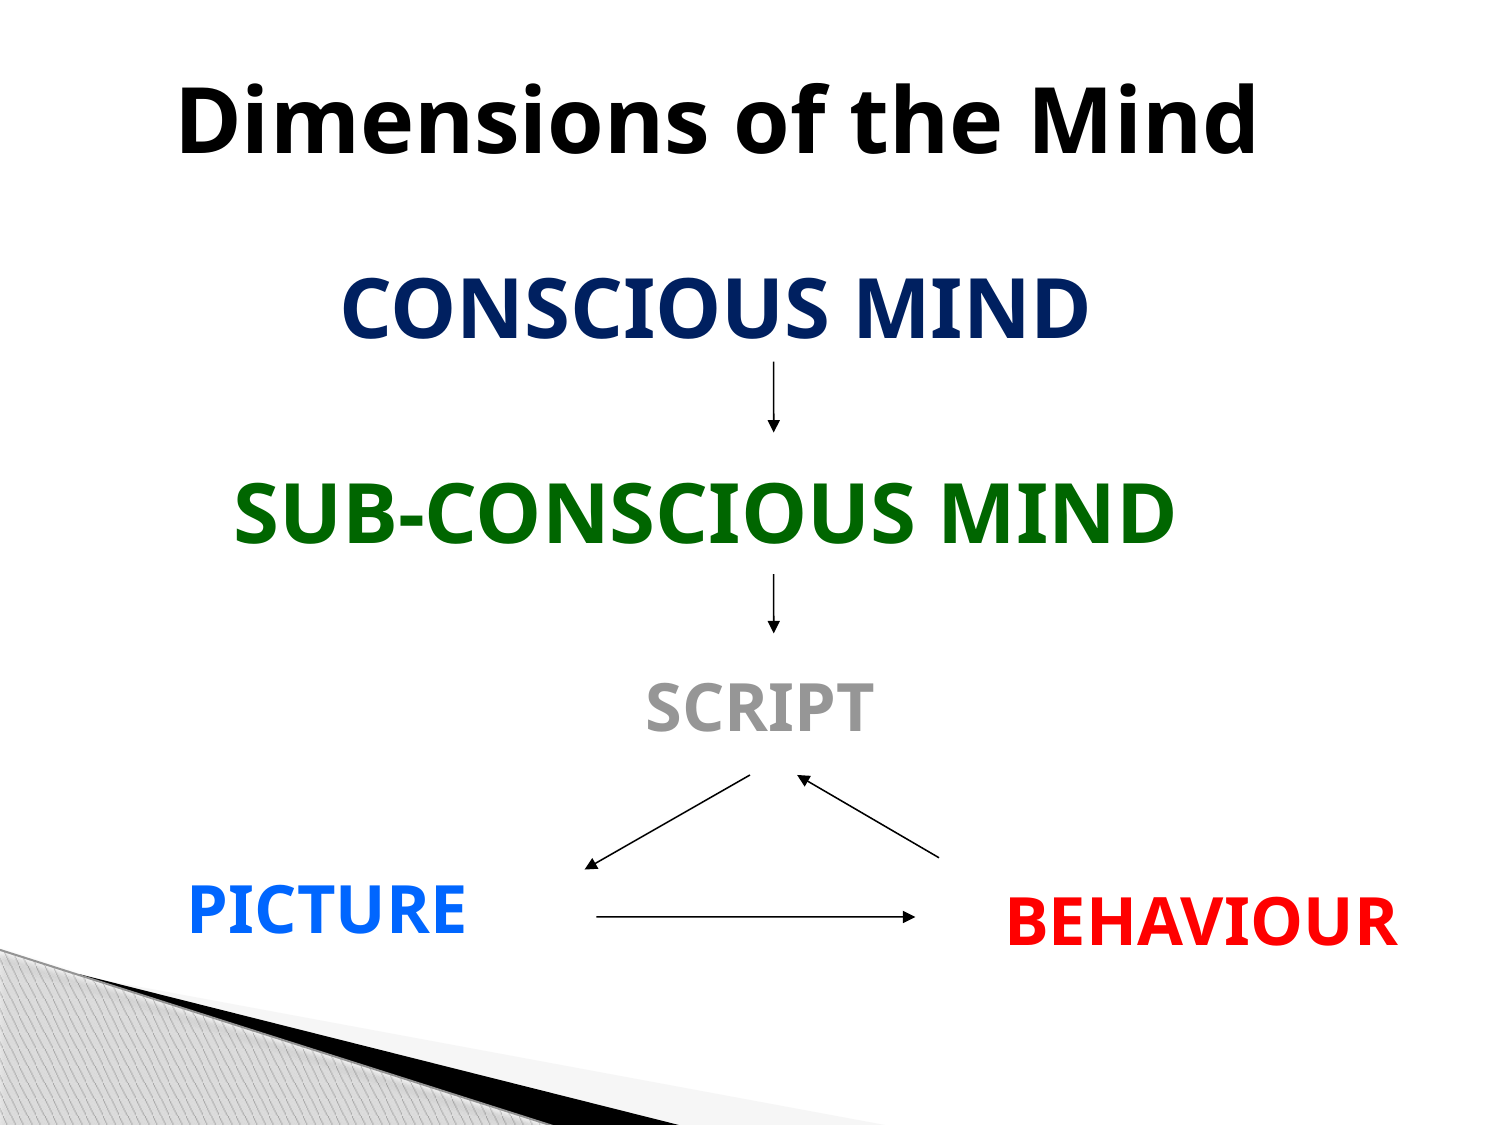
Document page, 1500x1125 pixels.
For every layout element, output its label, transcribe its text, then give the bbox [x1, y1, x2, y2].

text_box [596, 910, 916, 924]
text_box [767, 574, 780, 634]
text_box BEHAVIOUR [989, 871, 1414, 966]
text_box PICTURE [172, 859, 484, 955]
text_box [767, 361, 780, 433]
text_box SUB-CONSCIOUS MIND [218, 452, 1412, 568]
text_box [797, 774, 940, 858]
text_box Dimensions of the Mind [159, 54, 1397, 180]
text_box CONSCIOUS MIND [324, 247, 1237, 363]
text_box SCRIPT [630, 656, 891, 752]
text_box [584, 774, 751, 870]
